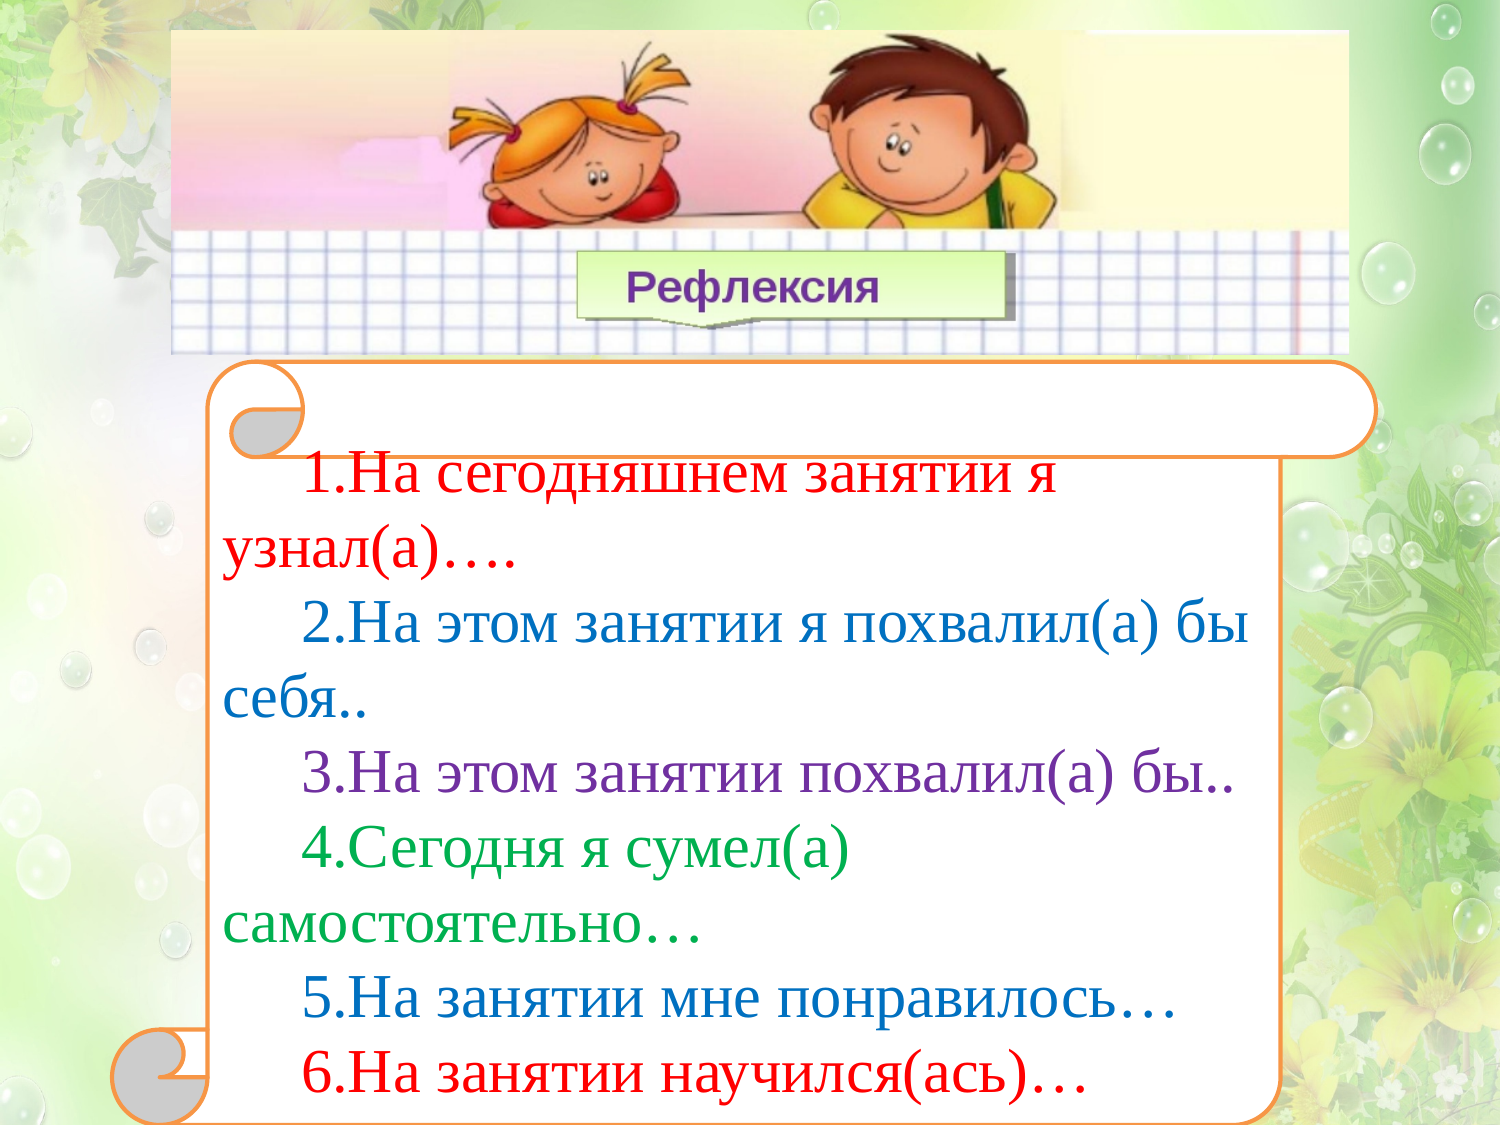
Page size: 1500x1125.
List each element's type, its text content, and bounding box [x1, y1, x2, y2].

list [170, 30, 1350, 355]
picture [0, 0, 1500, 1125]
text_box 1.На сегодняшнем занятии я узнал(а)…. 2.На этом занятии я похвалил(а) бы себя.. 3.На этом занятии похвалил(а) бы.. 4.Сегодня я сумел(а) самостоятельно… 5.На занятии мне понравилось… 6.На занятии научился(ась)… [109, 362, 1379, 1125]
